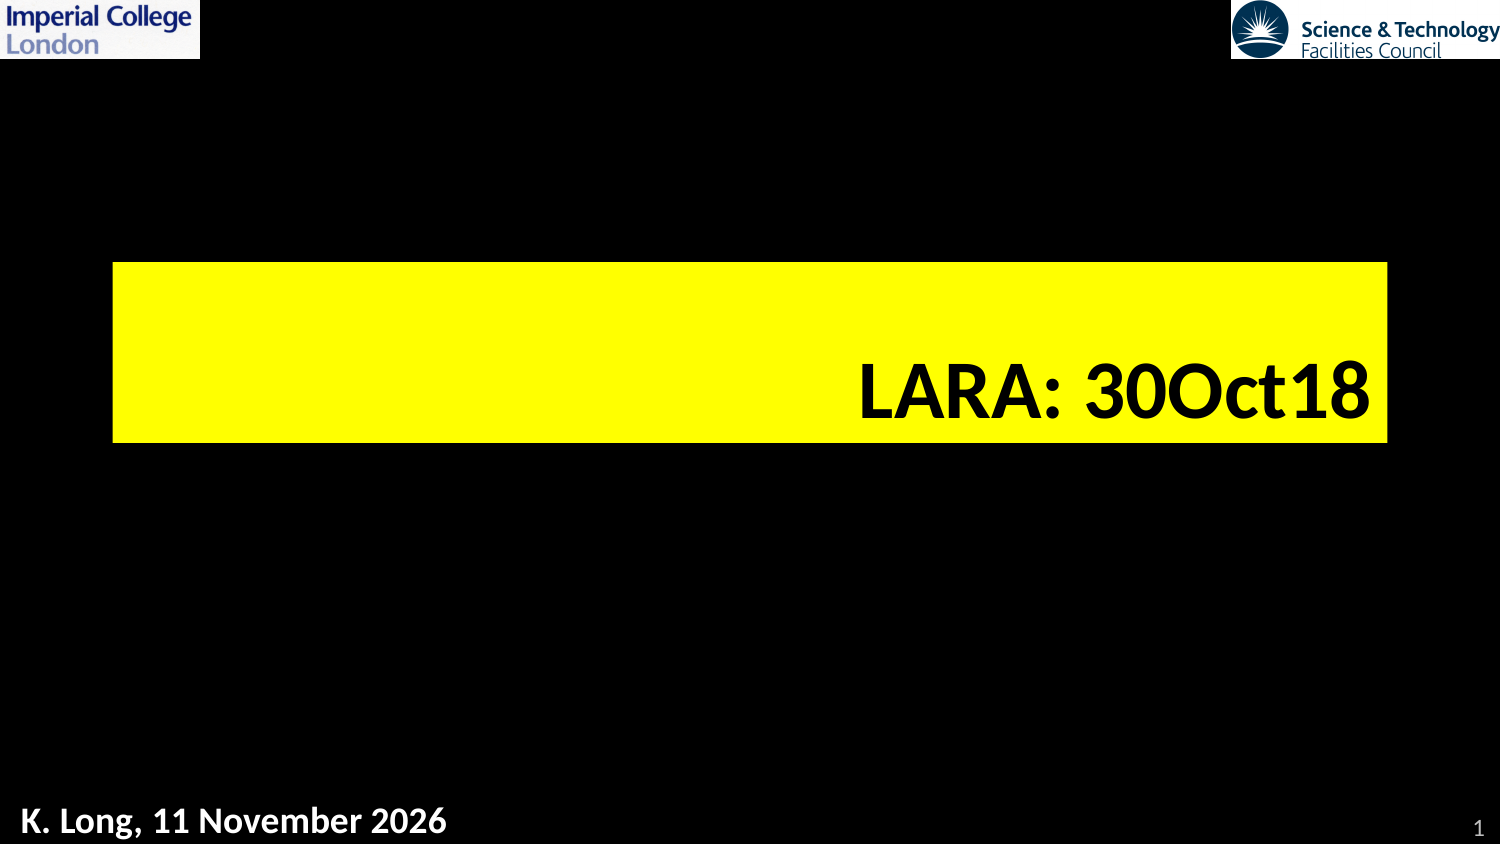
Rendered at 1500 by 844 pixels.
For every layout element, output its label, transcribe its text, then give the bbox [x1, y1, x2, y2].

picture [1231, 0, 1500, 59]
picture [0, 0, 200, 59]
slide_number 1 [1149, 808, 1500, 844]
title LARA: 30Oct18 [112, 262, 1388, 443]
